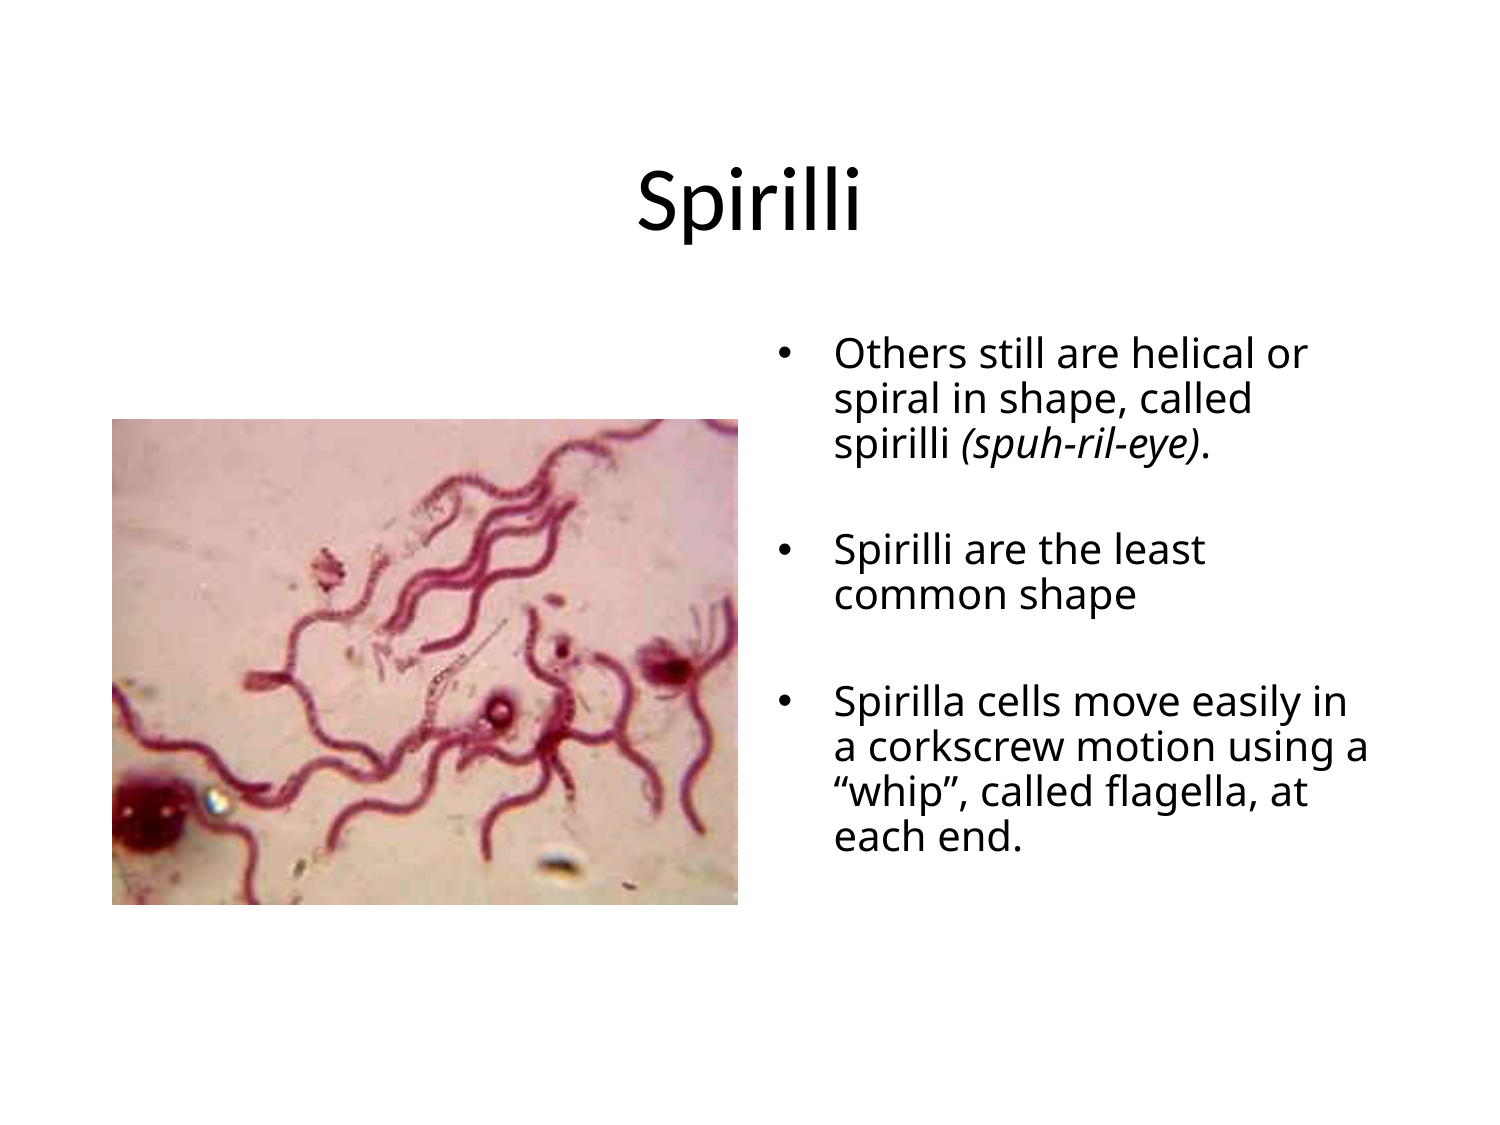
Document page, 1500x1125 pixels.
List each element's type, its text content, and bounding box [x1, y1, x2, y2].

list Others still are helical or spiral in shape, called spirilli (spuh-ril-eye). Spirilli are the least common shape Spirilla cells move easily in a corkscrew motion using a “whip”, called flagella, at each end. [762, 324, 1388, 1000]
title Spirilli [112, 99, 1388, 288]
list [112, 419, 738, 906]
